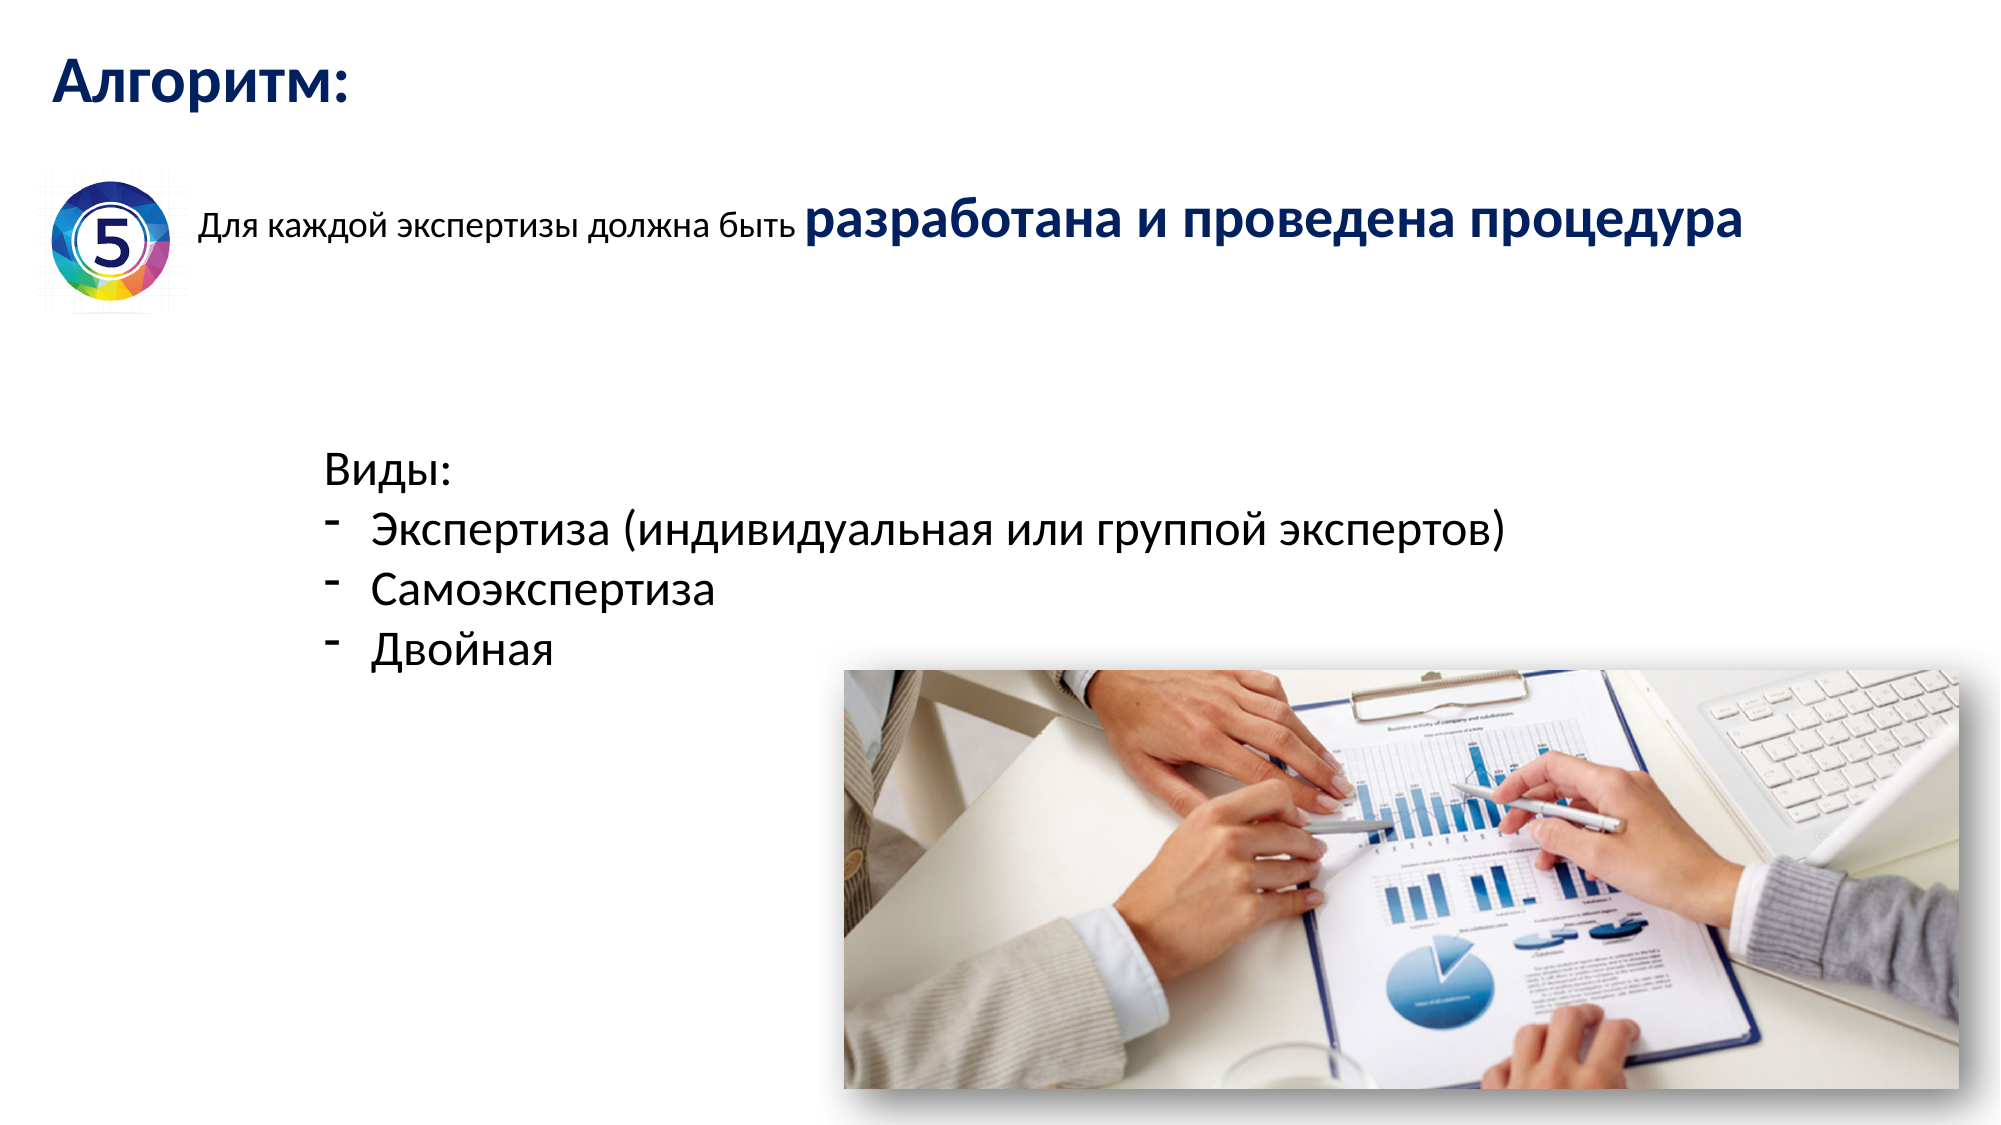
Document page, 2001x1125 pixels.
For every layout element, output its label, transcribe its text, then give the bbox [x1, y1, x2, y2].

text_box Виды: Экспертиза (индивидуальная или группой экспертов) Самоэкспертиза Двойная [309, 428, 1660, 683]
text_box Для каждой экспертизы должна быть разработана и проведена процедура [189, 171, 1895, 257]
picture [37, 171, 189, 314]
text_box Алгоритм: [37, 27, 1025, 123]
picture [843, 670, 1959, 1089]
